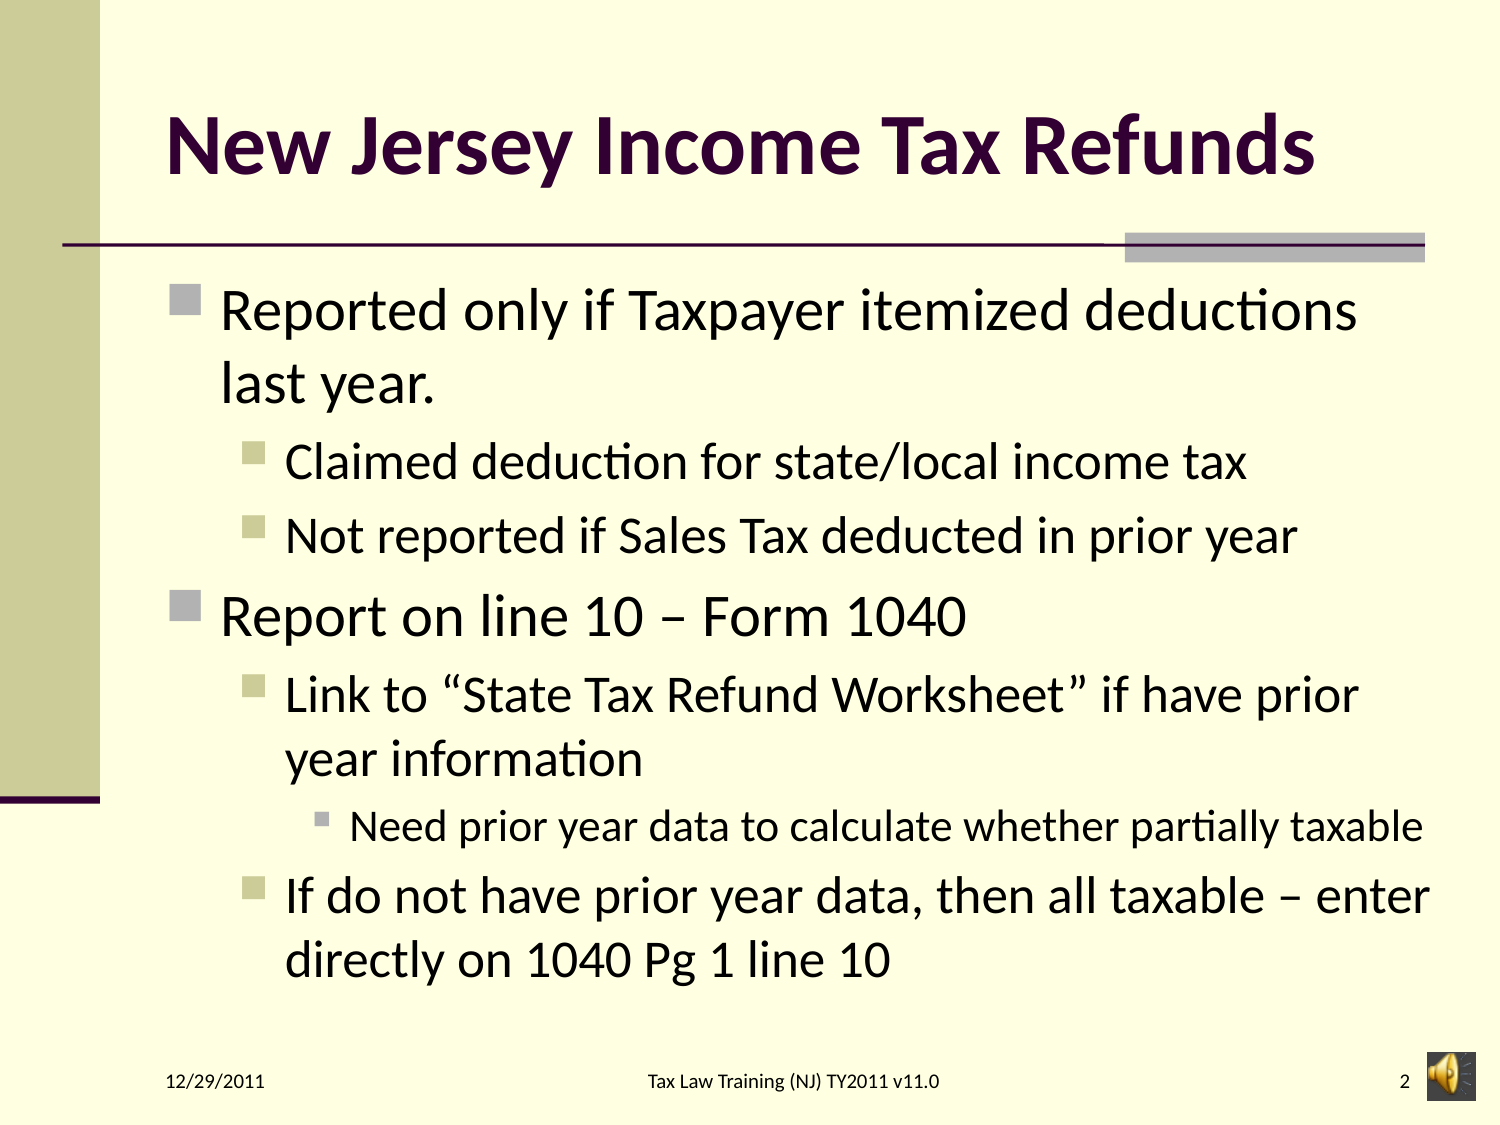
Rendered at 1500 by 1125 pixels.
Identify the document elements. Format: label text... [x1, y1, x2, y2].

list Reported only if Taxpayer itemized deductions last year. Claimed deduction for state/local income tax Not reported if Sales Tax deducted in prior year Report on line 10 – Form 1040 Link to “State Tax Refund Worksheet” if have prior year information Need prior year data to calculate whether partially taxable If do not have prior year data, then all taxable – enter directly on 1040 Pg 1 line 10 [150, 262, 1450, 1038]
picture [1426, 1051, 1477, 1102]
title New Jersey Income Tax Refunds [150, 45, 1425, 234]
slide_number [149, 1050, 476, 1101]
footer Tax Law Training (NJ) TY2011 v11.0 [549, 1049, 1038, 1101]
slide_number 2 [1112, 1049, 1426, 1101]
